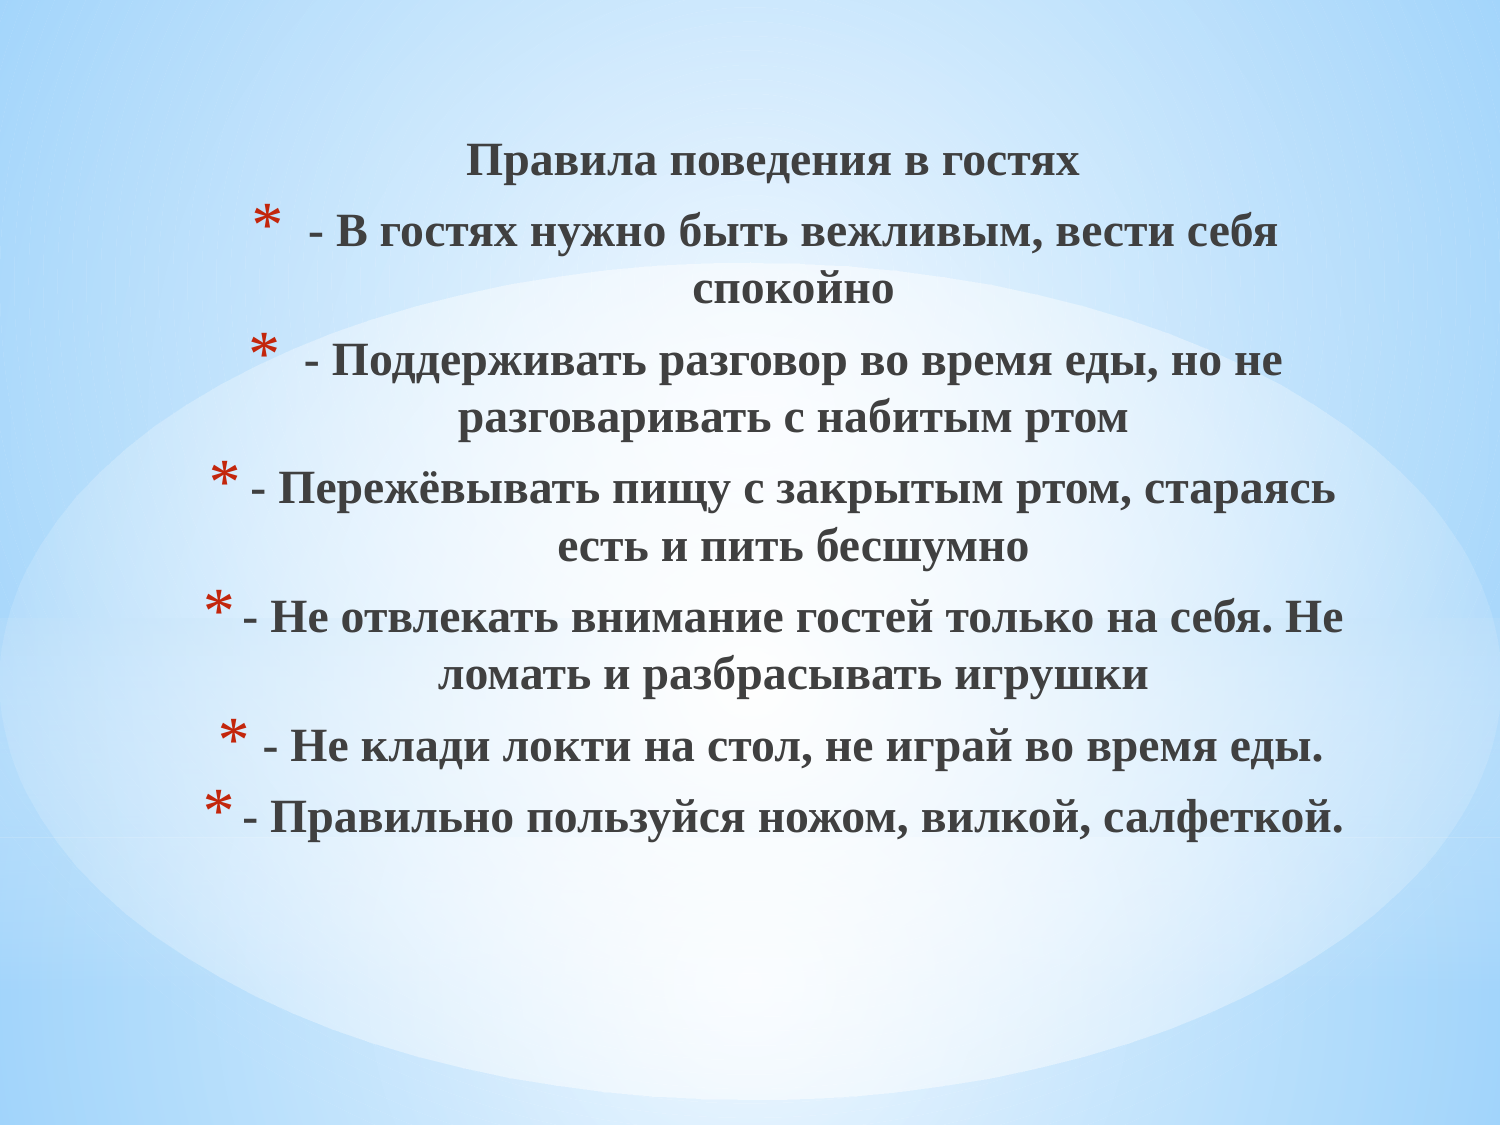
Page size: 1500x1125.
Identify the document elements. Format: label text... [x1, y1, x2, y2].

list Правила поведения в гостях - В гостях нужно быть вежливым, вести себя спокойно - Поддерживать разговор во время еды, но не разговаривать с набитым ртом - Пережёвывать пищу с закрытым ртом, стараясь есть и пить бесшумно - Не отвлекать внимание гостей только на себя. Не ломать и разбрасывать игрушки - Не клади локти на стол, не играй во время еды. - Правильно пользуйся ножом, вилкой, салфеткой. [187, 120, 1365, 894]
